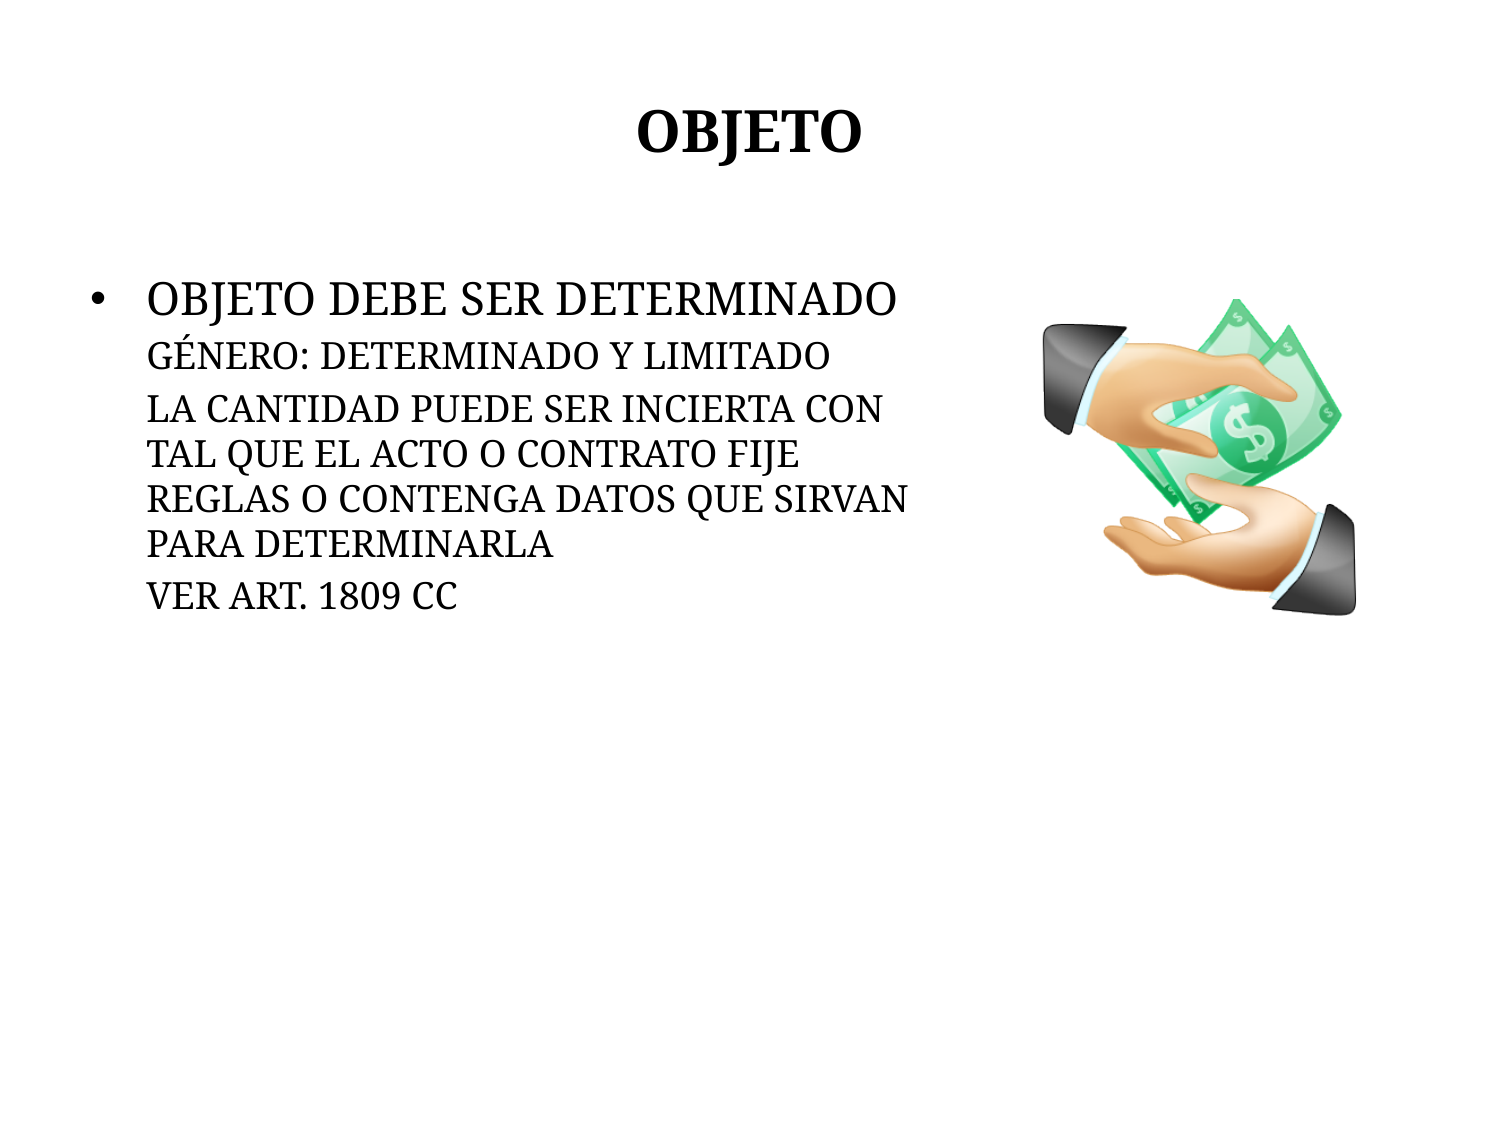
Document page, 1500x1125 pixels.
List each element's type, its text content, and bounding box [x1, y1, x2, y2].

title OBJETO [75, 45, 1425, 213]
picture [1037, 299, 1363, 626]
list OBJETO DEBE SER DETERMINADO GÉNERO: DETERMINADO Y LIMITADO LA CANTIDAD PUEDE SER INCIERTA CON TAL QUE EL ACTO O CONTRATO FIJE REGLAS O CONTENGA DATOS QUE SIRVAN PARA DETERMINARLA VER ART. 1809 CC [75, 262, 950, 1005]
